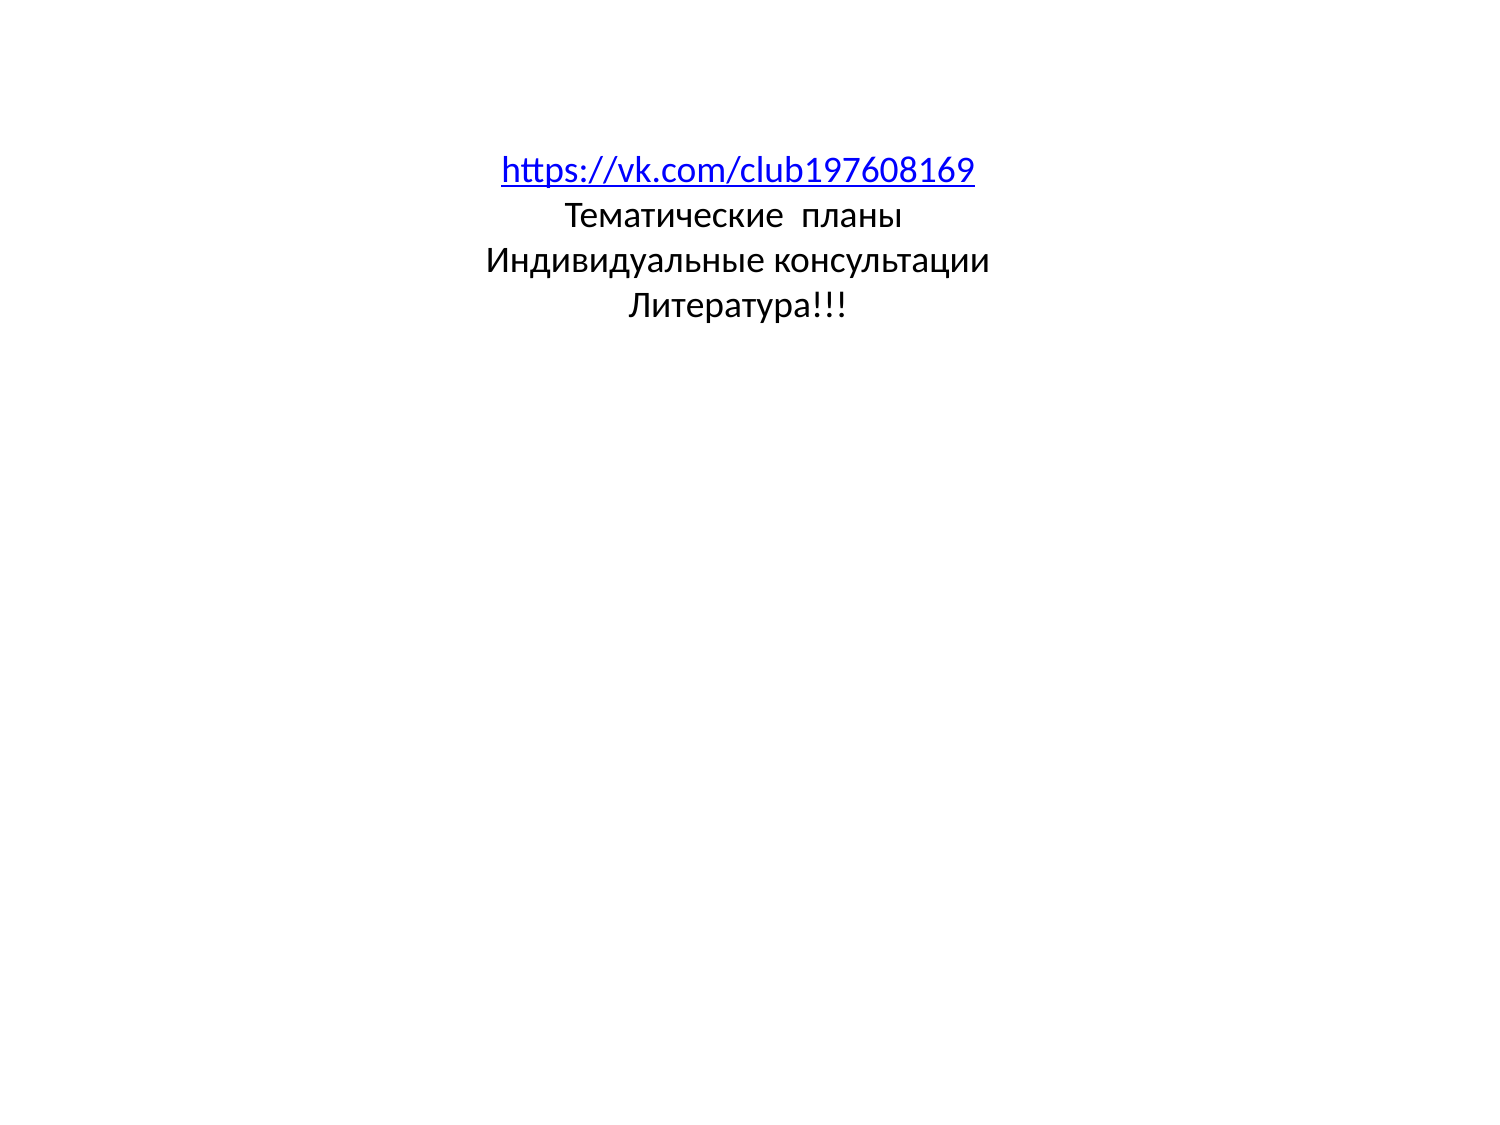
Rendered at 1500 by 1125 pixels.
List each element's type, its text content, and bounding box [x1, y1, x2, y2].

text_box https://vk.com/club197608169 Тематические планы Индивидуальные консультации Литература!!! [123, 137, 1353, 782]
